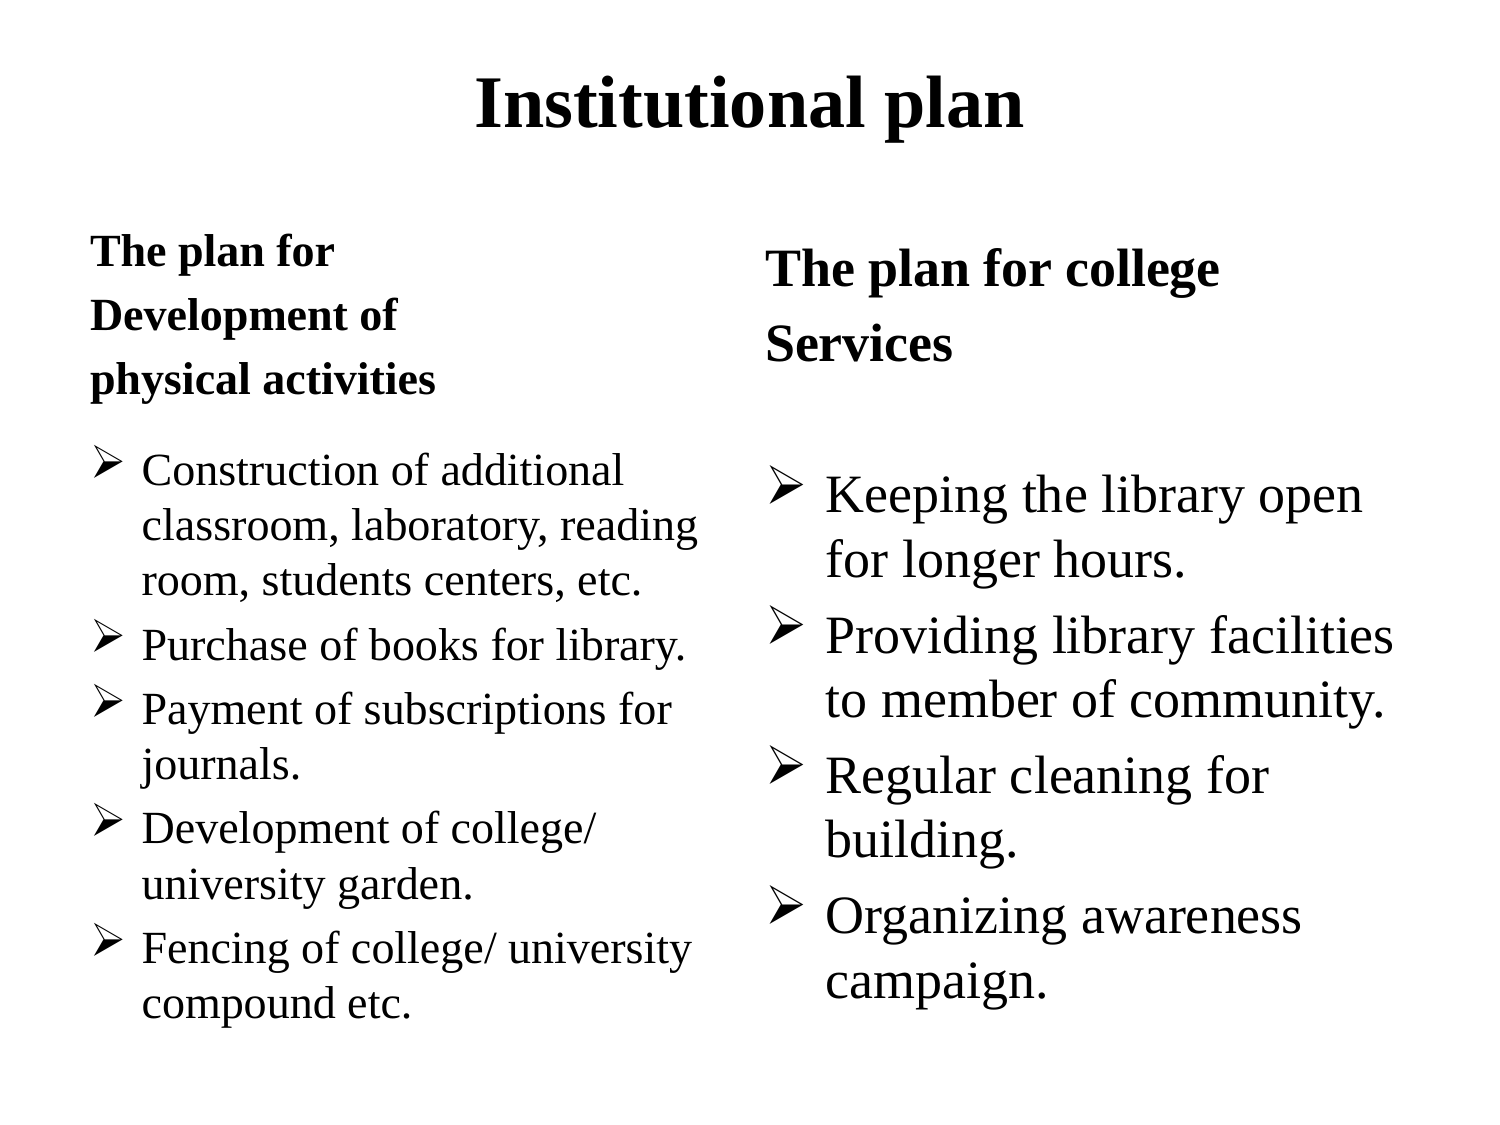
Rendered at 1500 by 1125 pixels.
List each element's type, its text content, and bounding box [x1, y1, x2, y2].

list The plan for Development of physical activities Construction of additional classroom, laboratory, reading room, students centers, etc. Purchase of books for library. Payment of subscriptions for journals. Development of college/ university garden. Fencing of college/ university compound etc. [75, 212, 738, 1075]
list The plan for college Services Keeping the library open for longer hours. Providing library facilities to member of community. Regular cleaning for building. Organizing awareness campaign. [750, 224, 1413, 1050]
title Institutional plan [75, 45, 1425, 150]
